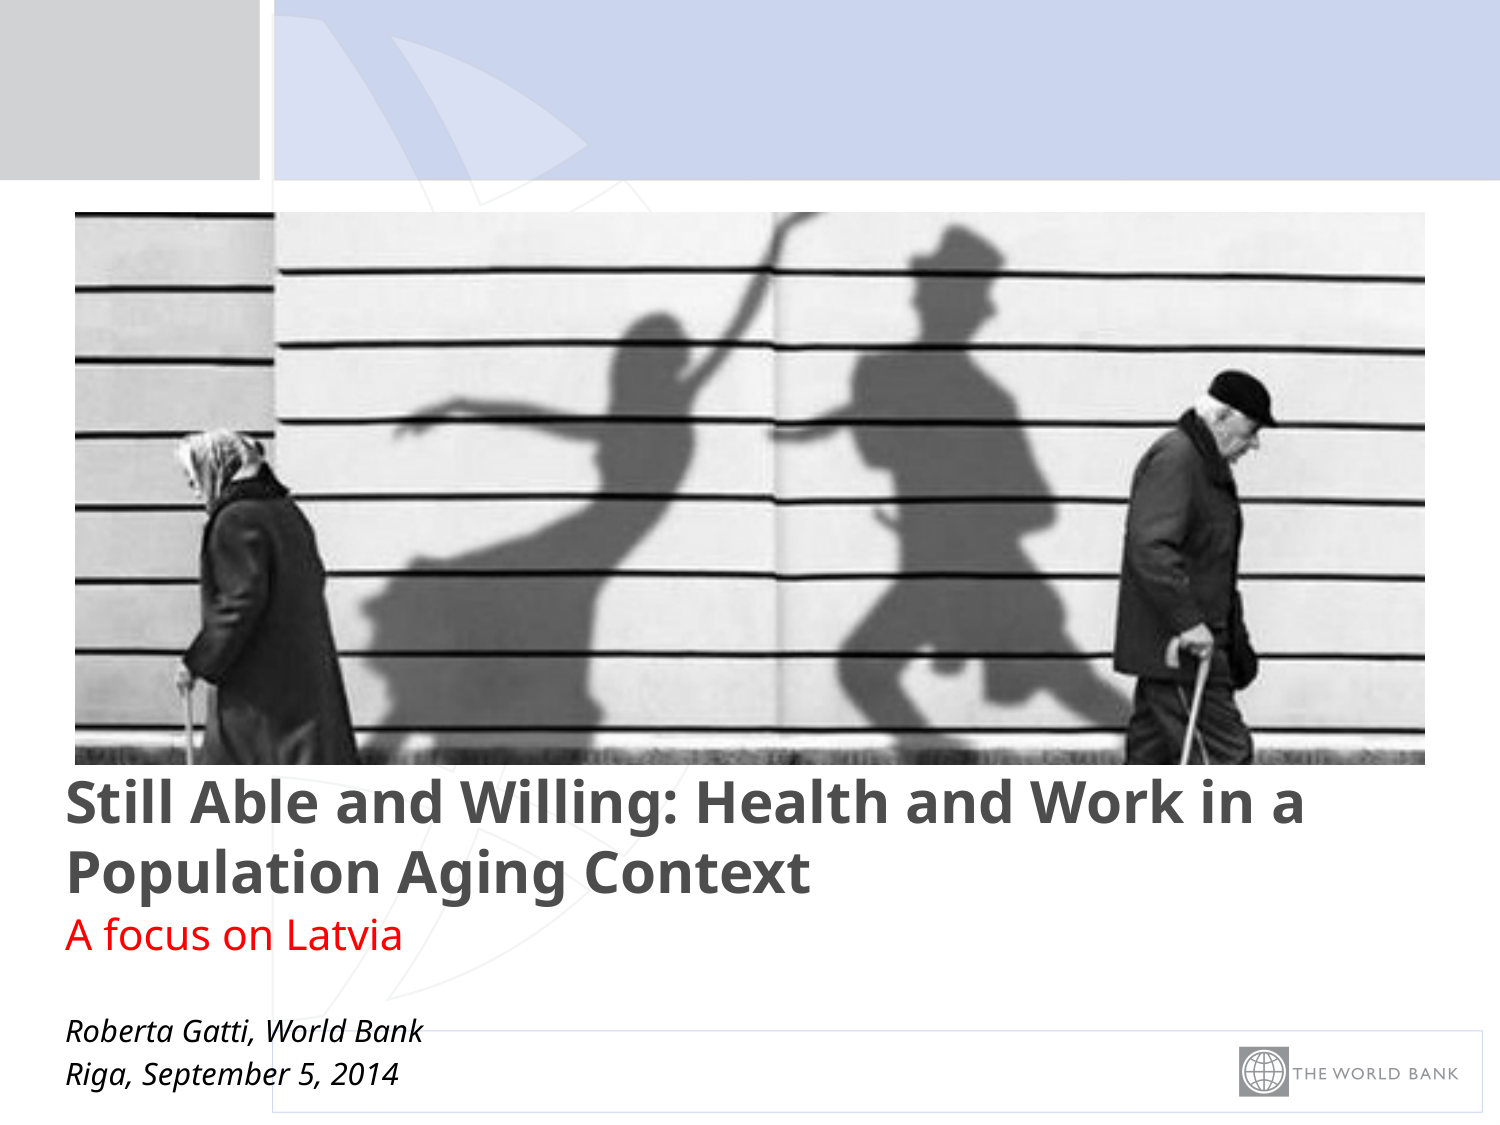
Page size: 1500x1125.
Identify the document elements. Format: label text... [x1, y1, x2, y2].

title Still Able and Willing: Health and Work in a Population Aging Context [49, 724, 1476, 913]
picture [0, 0, 1500, 1125]
list A focus on Latvia Roberta Gatti, World Bank Riga, September 5, 2014 [50, 900, 1425, 1100]
